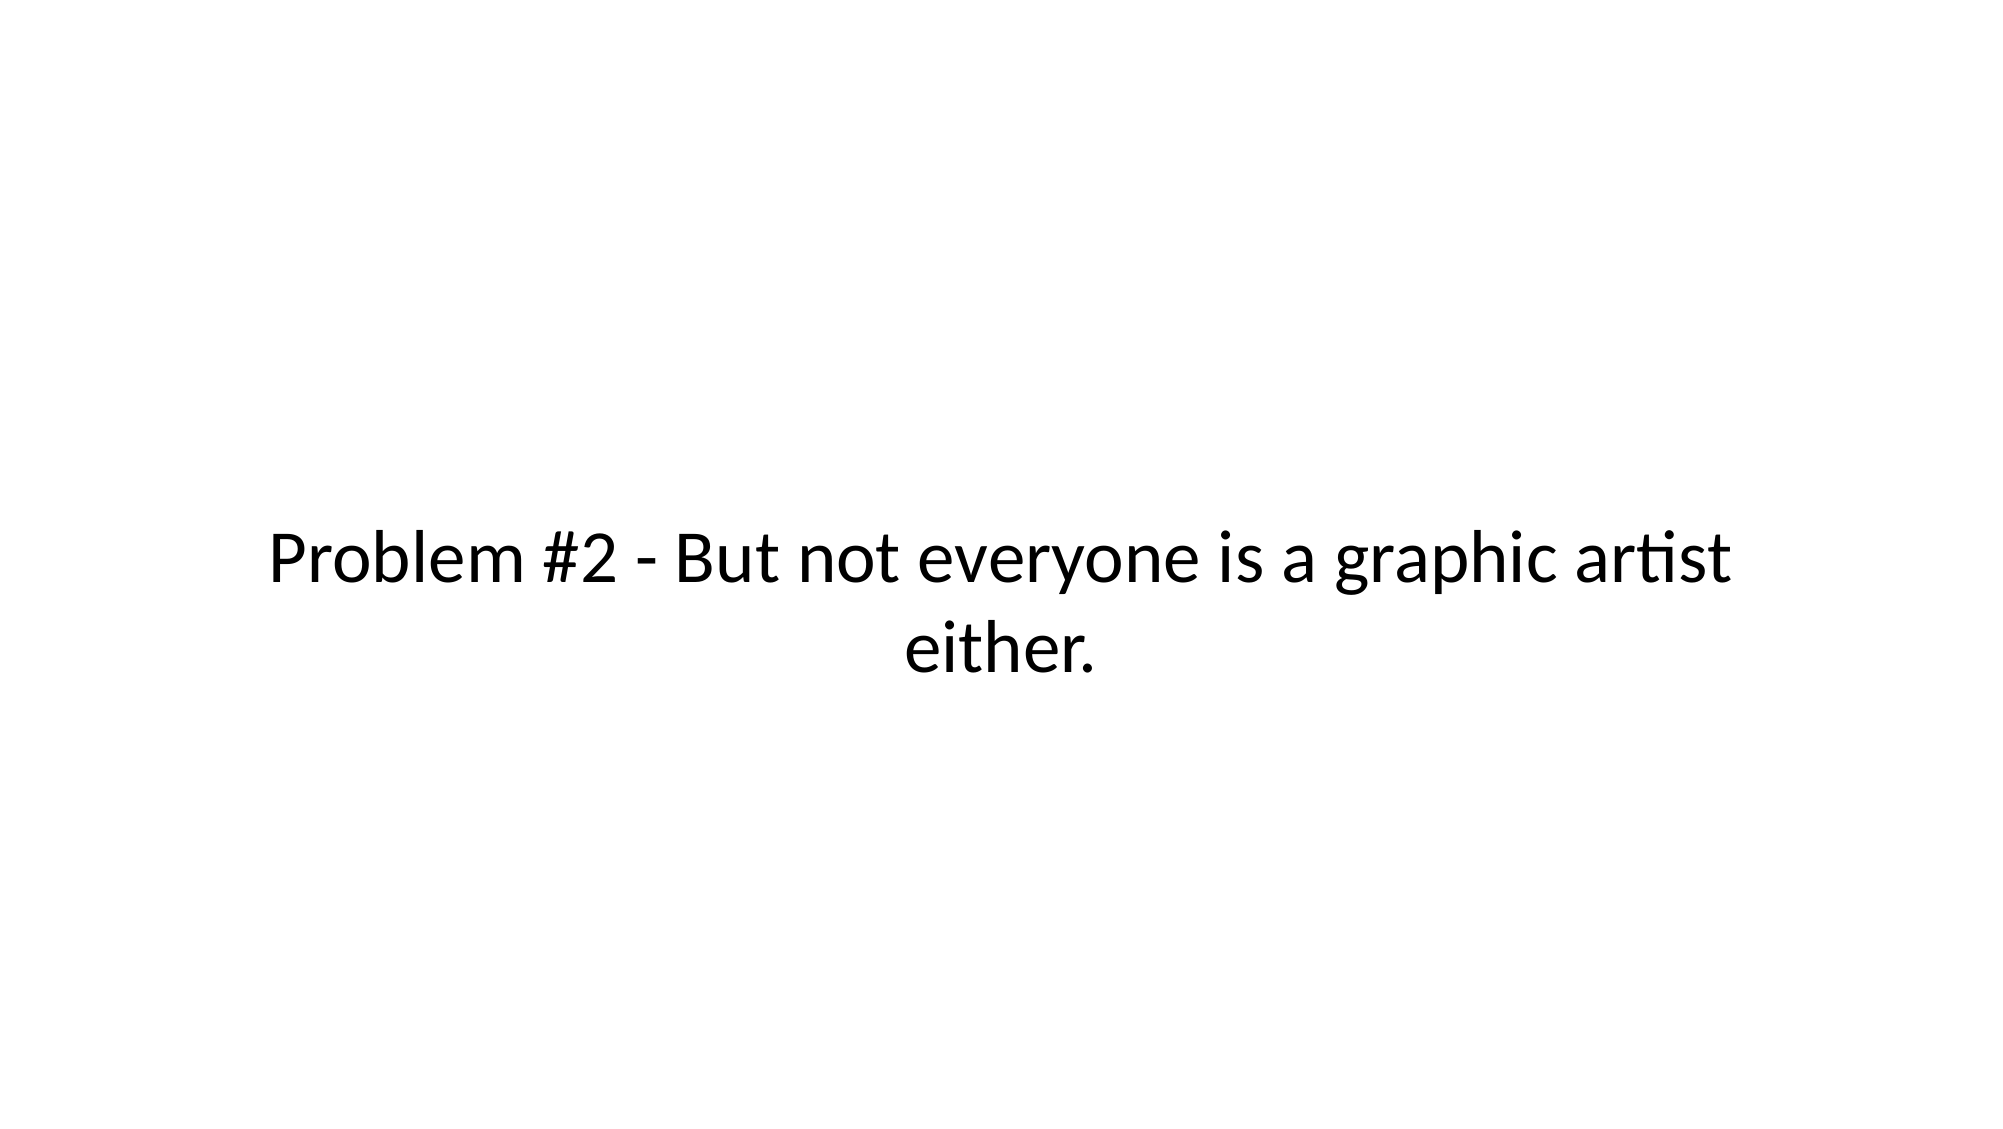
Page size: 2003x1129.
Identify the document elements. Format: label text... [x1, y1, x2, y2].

title Problem #2 - But not everyone is a graphic artist either. [150, 350, 1853, 844]
